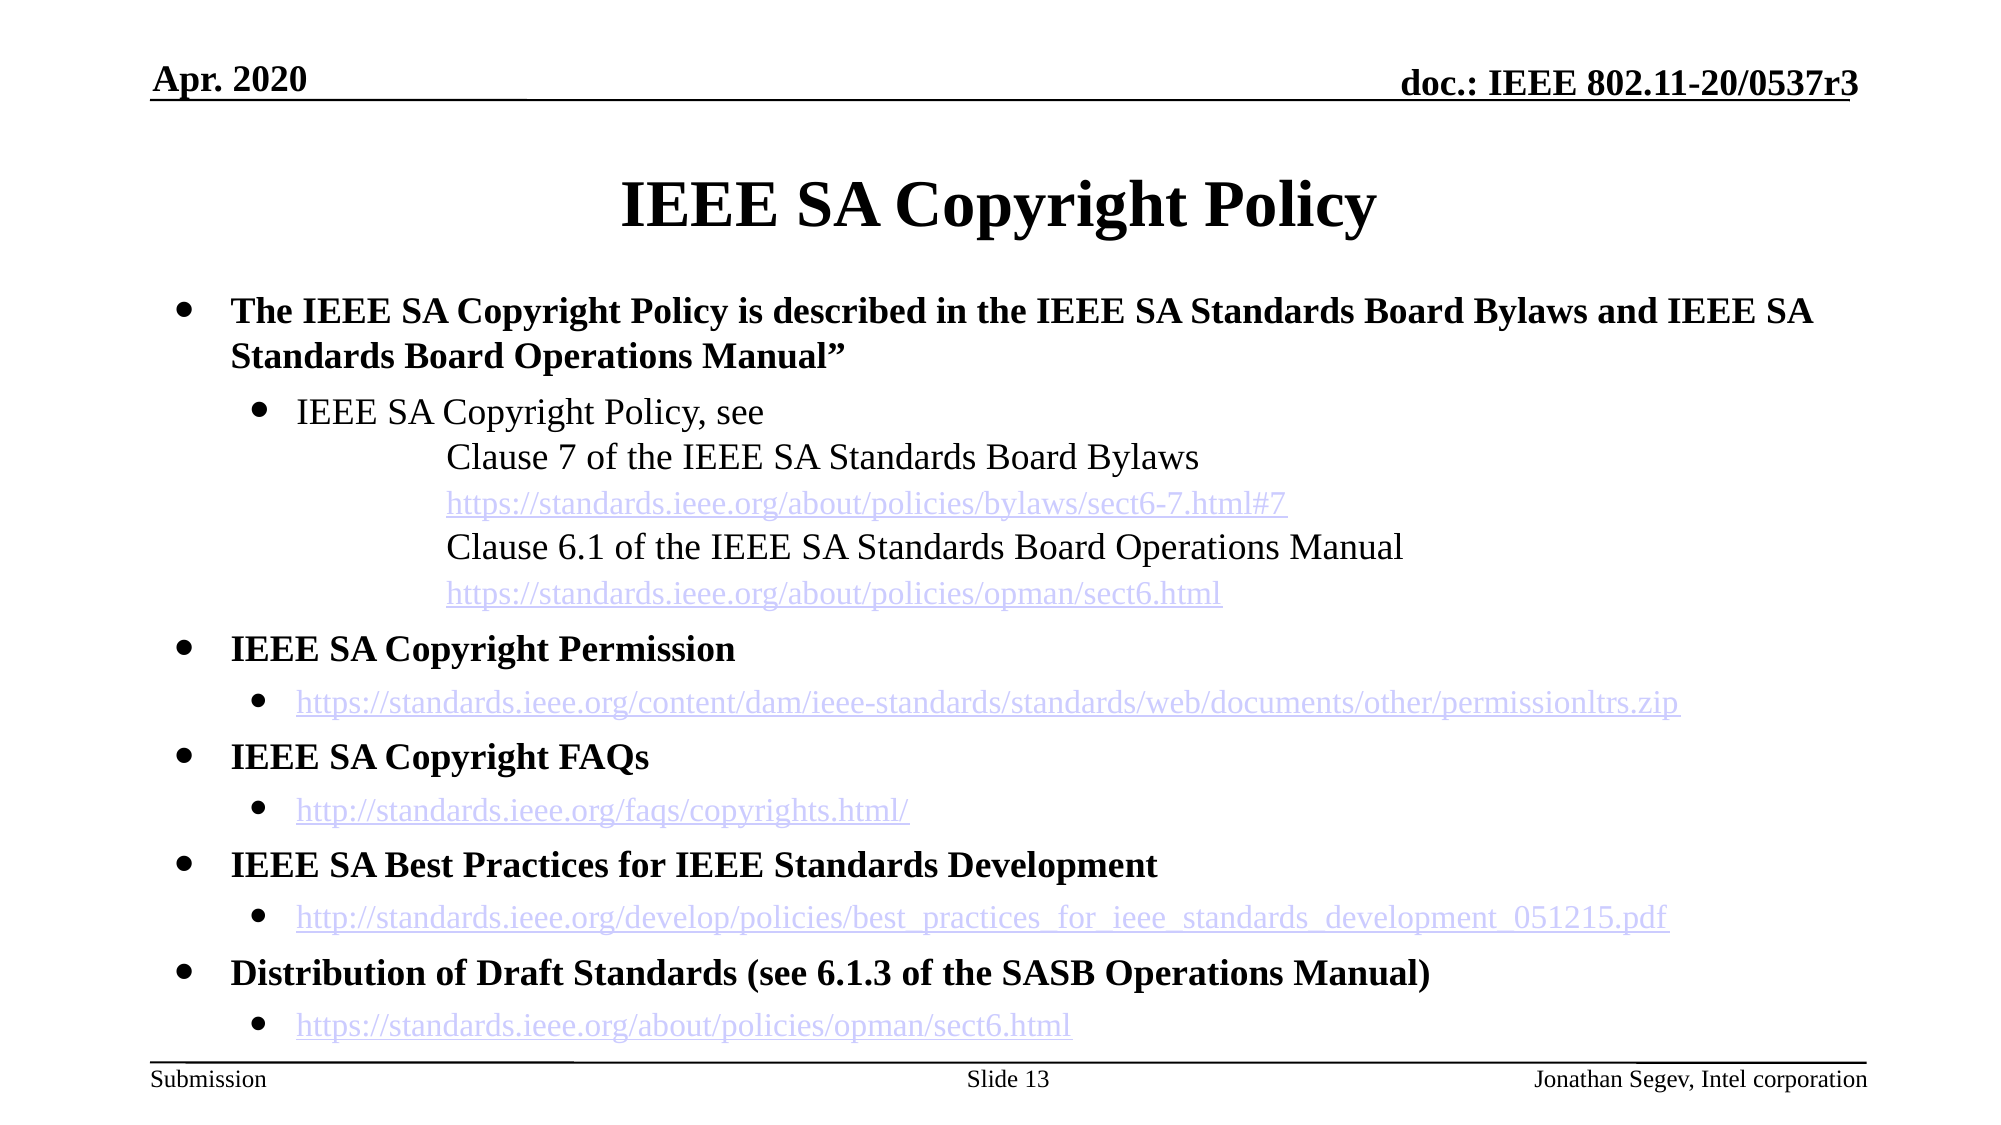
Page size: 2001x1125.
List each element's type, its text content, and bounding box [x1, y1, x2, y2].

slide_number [152, 54, 563, 100]
slide_number Slide 13 [950, 1061, 1067, 1123]
footer Jonathan Segev, Intel corporation [1171, 1061, 1869, 1093]
list The IEEE SA Copyright Policy is described in the IEEE SA Standards Board Bylaws and IEEE SA Standards Board Operations Manual” IEEE SA Copyright Policy, see Clause 7 of the IEEE SA Standards Board Bylaws https://standards.ieee.org/about/policies/bylaws/sect6-7.html#7 Clause 6.1 of the IEEE SA Standards Board Operations Manual https://standards.ieee.org/about/policies/opman/sect6.html IEEE SA Copyright Permission https://standards.ieee.org/content/dam/ieee-standards/standards/web/documents/other/permissionltrs.zip IEEE SA Copyright FAQs http://standards.ieee.org/faqs/copyrights.html/ IEEE SA Best Practices for IEEE Standards Development http://standards.ieee.org/develop/policies/best_practices_for_ieee_standards_development_051215.pdf Distribution of Draft Standards (see 6.1.3 of the SASB Operations Manual) https://standards.ieee.org/about/policies/opman/sect6.html [149, 278, 1850, 1000]
title IEEE SA Copyright Policy [149, 112, 1850, 278]
